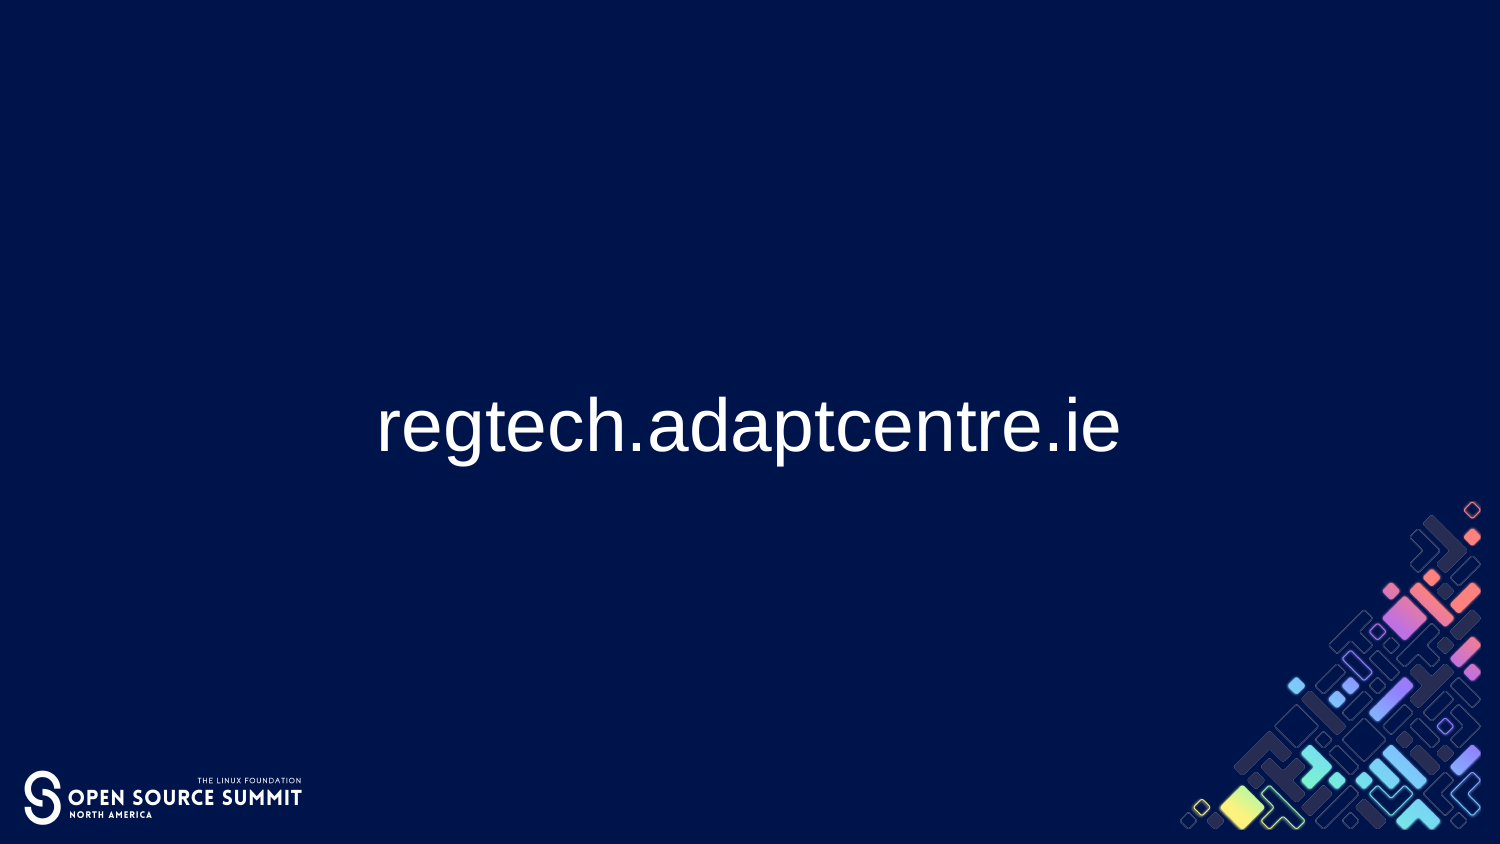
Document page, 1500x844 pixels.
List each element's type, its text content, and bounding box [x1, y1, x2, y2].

title regtech.adaptcentre.ie [51, 352, 1449, 491]
picture [19, 765, 307, 830]
picture [1180, 501, 1481, 830]
